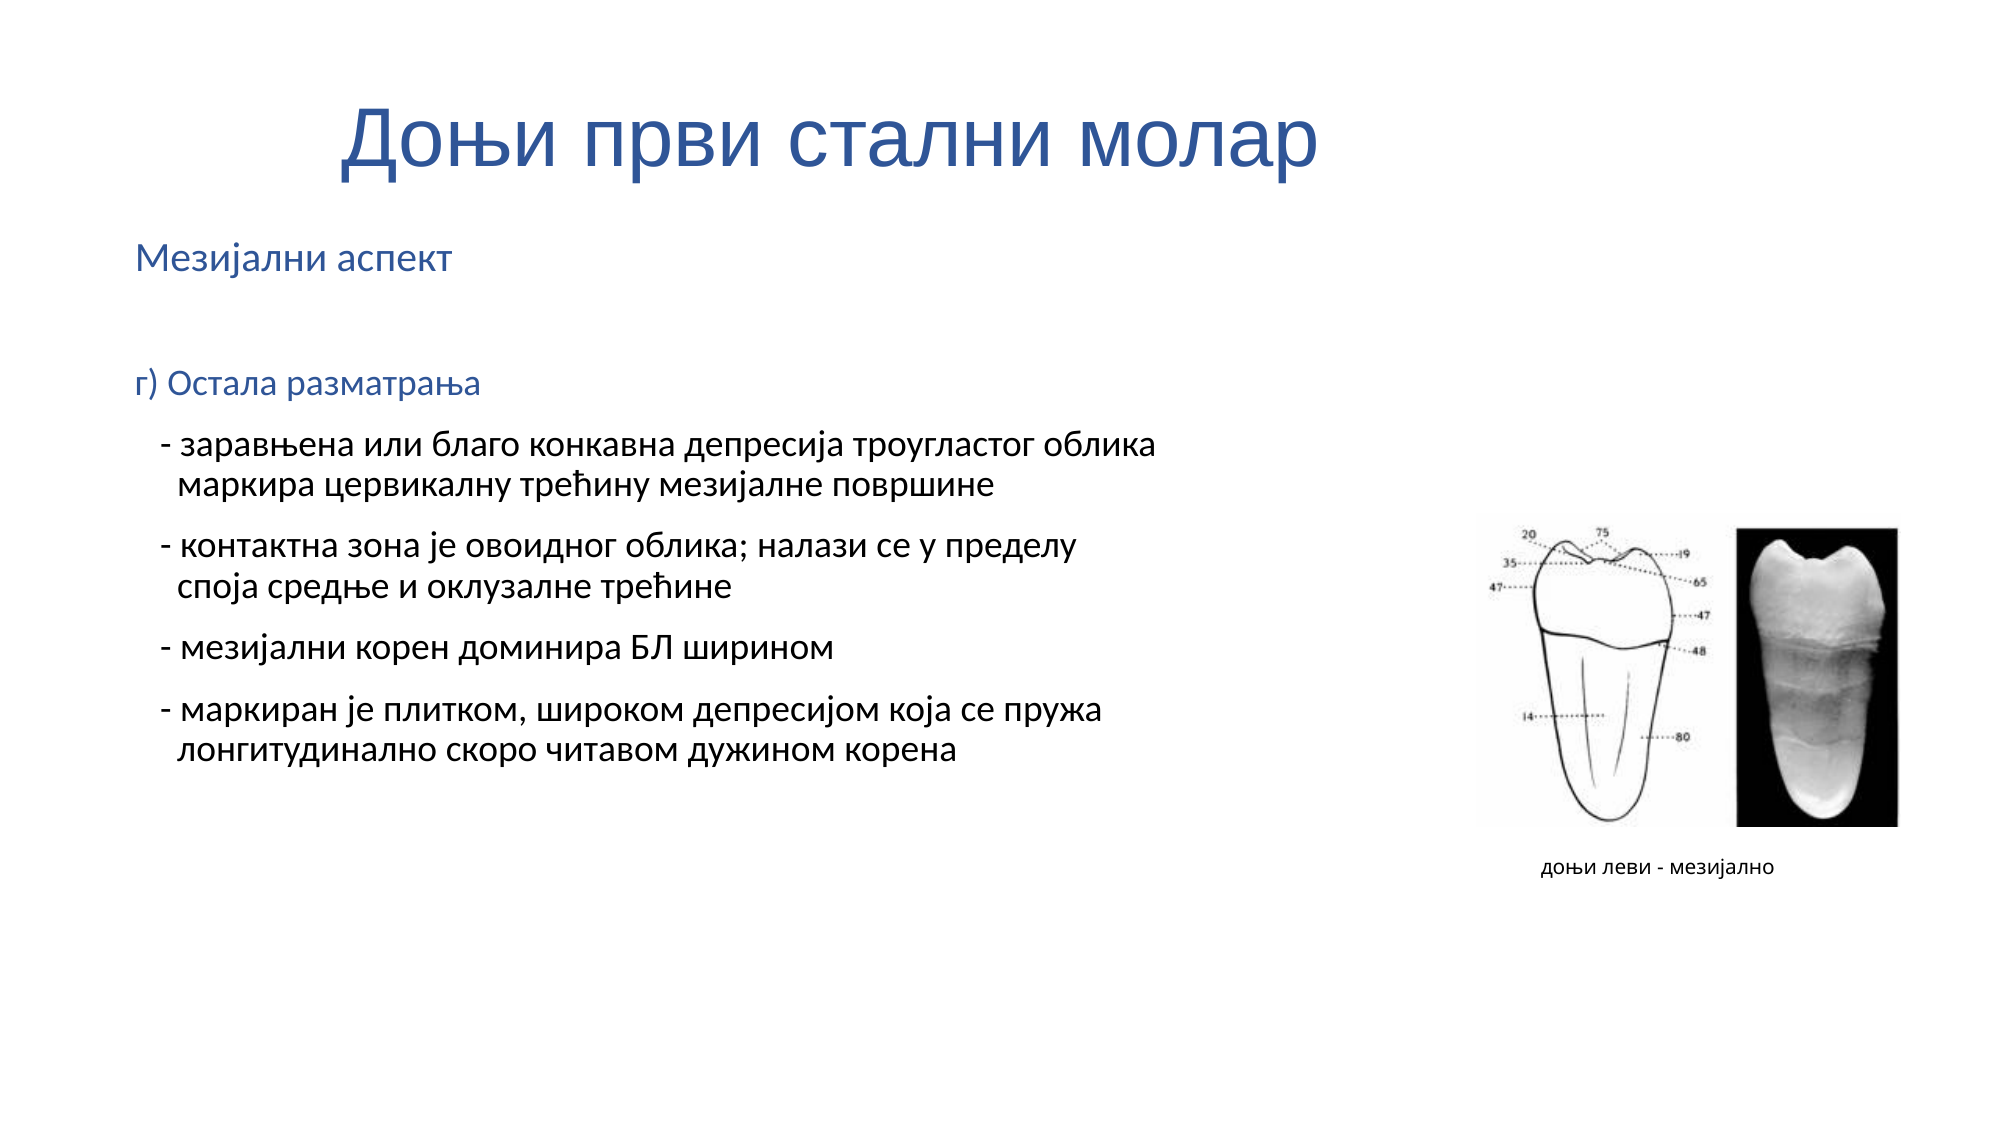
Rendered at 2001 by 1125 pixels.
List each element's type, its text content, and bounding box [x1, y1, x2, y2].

picture [1475, 513, 1902, 827]
list Мезијални аспект г) Остала разматрања - заравњена или благо конкавна депресија троугластог облика маркира цервикалну трећину мезијалне површине - контактна зона је овоидног облика; налази се у пределу споја средње и оклузалне трећине - мезијални корен доминира БЛ ширином - маркиран је плитком, широком депресијом која се пружа лонгитудинално скоро читавом дужином корена [119, 227, 1333, 1004]
title Доњи први стални молар [326, 77, 1670, 251]
text_box доњи леви - мезијално [1525, 846, 1790, 886]
